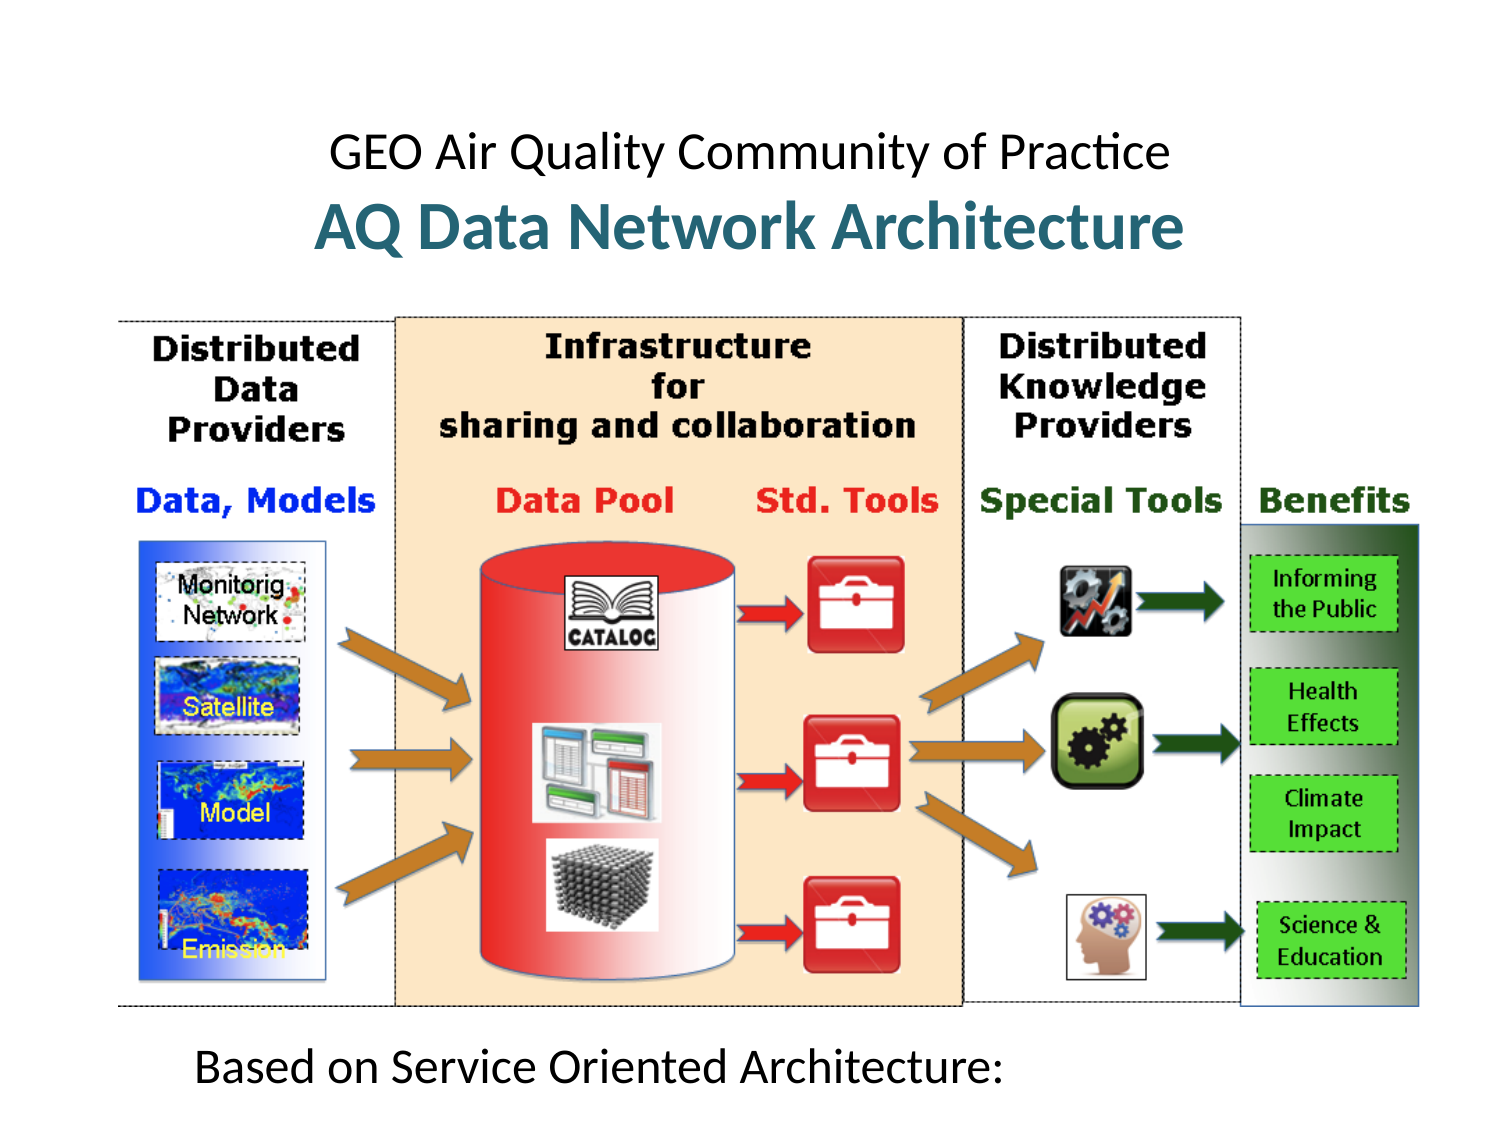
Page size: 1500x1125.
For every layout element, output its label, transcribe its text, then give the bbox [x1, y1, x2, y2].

picture [118, 307, 1426, 1007]
text_box Based on Service Oriented Architecture: [116, 1026, 1095, 1102]
title GEO Air Quality Community of Practice AQ Data Network Architecture [75, 107, 1425, 271]
